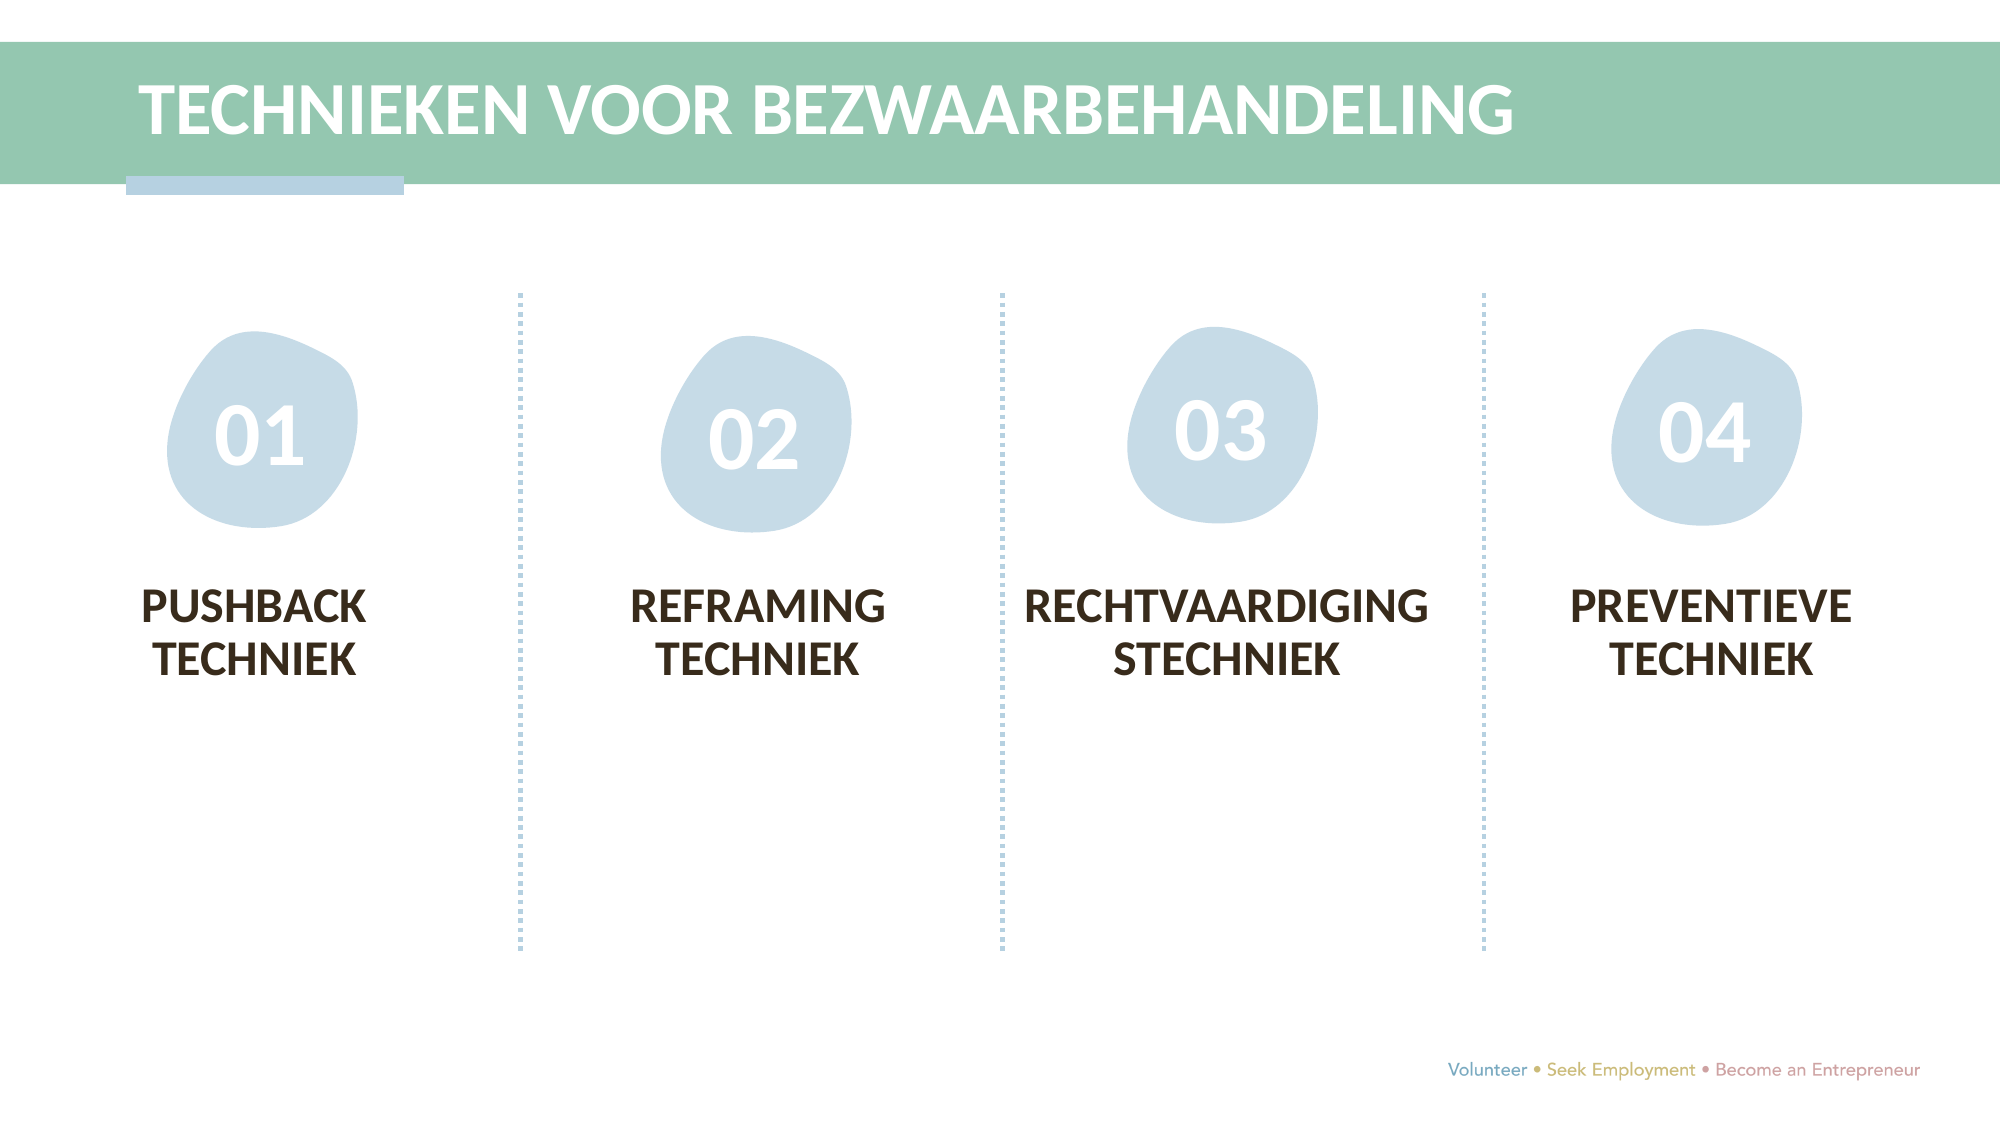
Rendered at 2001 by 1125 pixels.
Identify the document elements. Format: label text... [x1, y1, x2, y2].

picture [1418, 1046, 1971, 1103]
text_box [660, 335, 852, 590]
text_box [1611, 329, 1803, 583]
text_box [166, 331, 358, 586]
text_box PUSHBACK TECHNIEK [35, 570, 474, 934]
list TECHNIEKEN VOOR BEZWAARBEHANDELING [123, 51, 1913, 170]
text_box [1127, 326, 1318, 581]
text_box REFRAMING TECHNIEK [538, 570, 978, 934]
text_box RECHTVAARDIGINGSTECHNIEK [1008, 570, 1447, 934]
text_box PREVENTIEVE TECHNIEK [1492, 570, 1931, 934]
